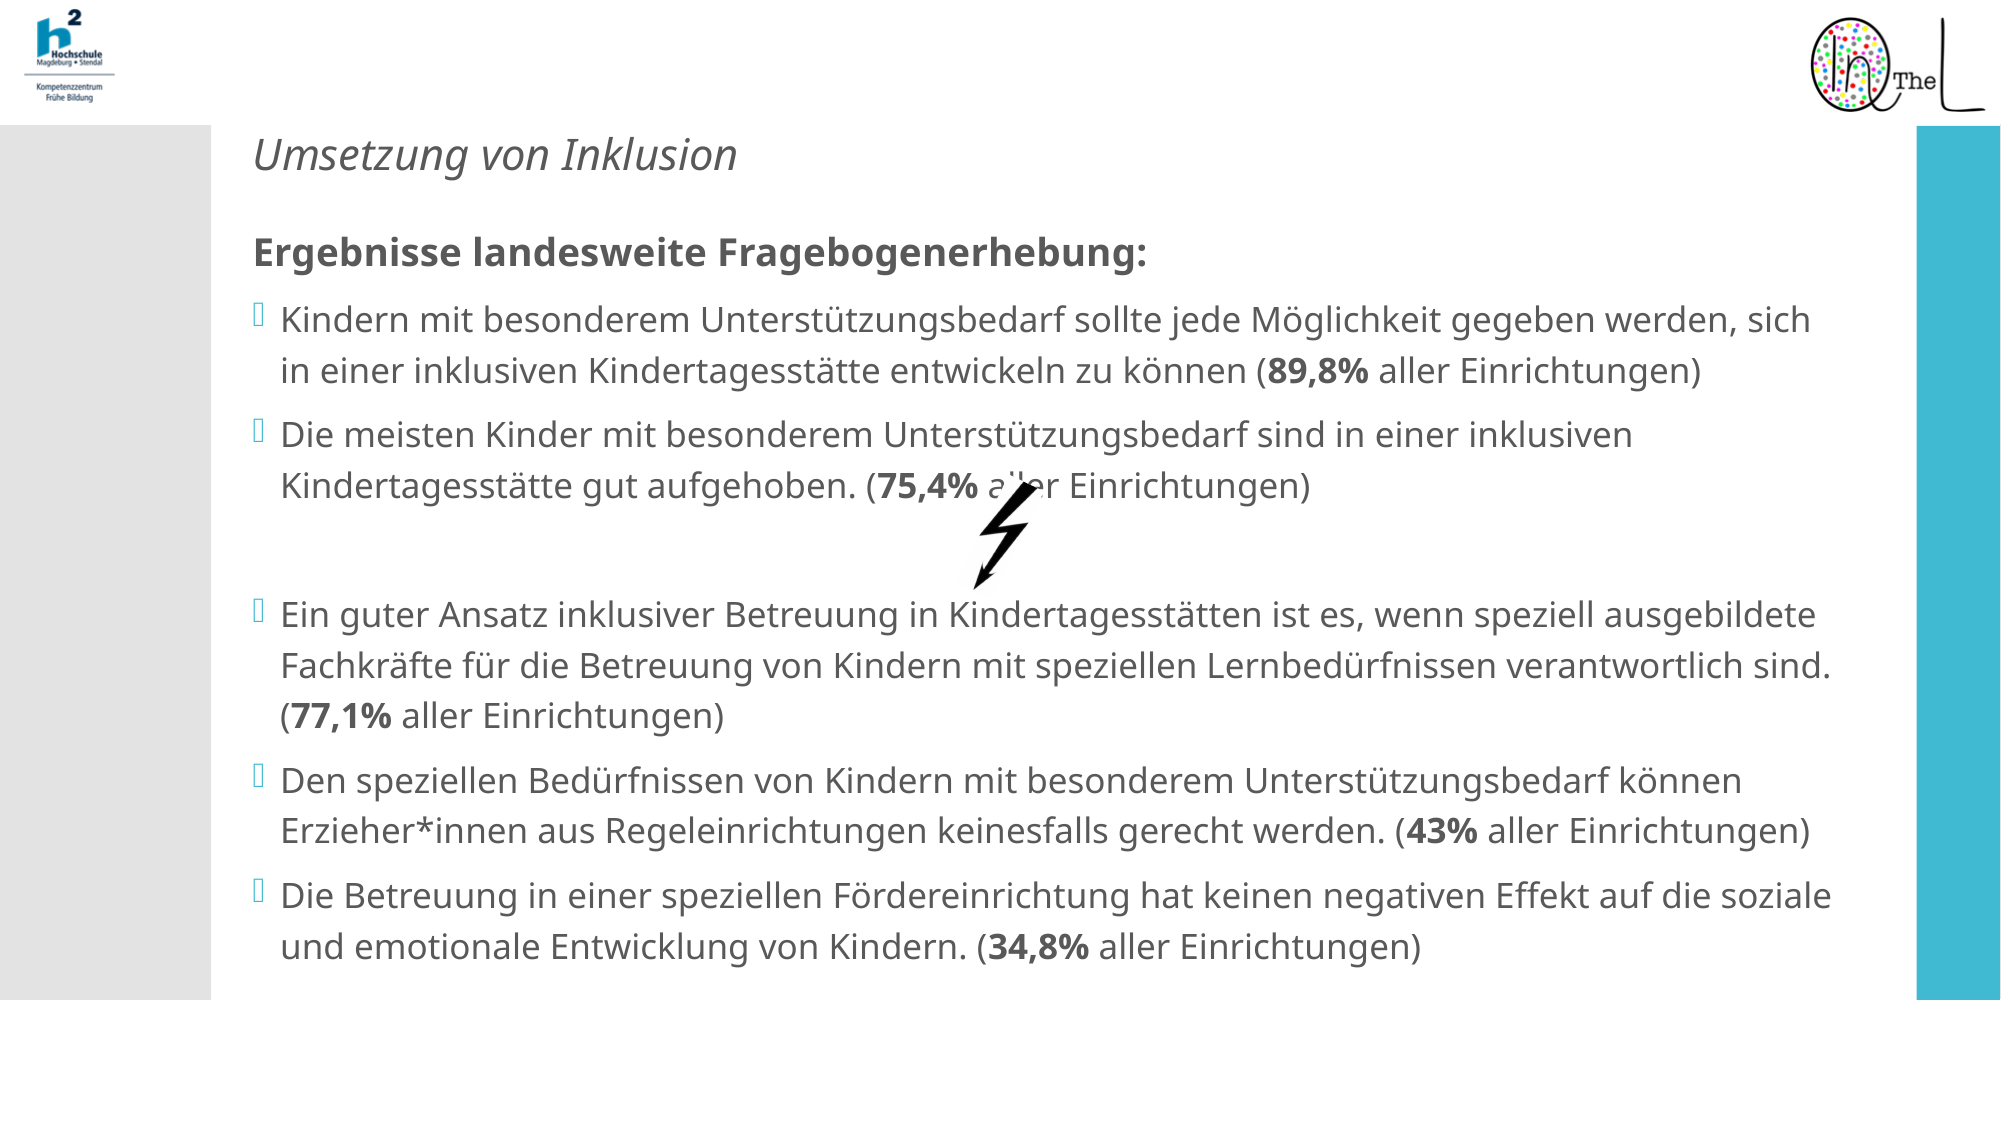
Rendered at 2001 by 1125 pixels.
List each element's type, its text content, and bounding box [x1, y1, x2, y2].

text_box [0, 124, 212, 1001]
picture [1809, 17, 1987, 113]
text_box [0, 0, 2000, 1125]
picture [957, 475, 1043, 598]
list Umsetzung von Inklusion Ergebnisse landesweite Fragebogenerhebung: Kindern mit besonderem Unterstützungsbedarf sollte jede Möglichkeit gegeben werden, sich in einer inklusiven Kindertagesstätte entwickeln zu können (89,8% aller Einrichtungen) Die meisten Kinder mit besonderem Unterstützungsbedarf sind in einer inklusiven Kindertagesstätte gut aufgehoben. (75,4% aller Einrichtungen) Ein guter Ansatz inklusiver Betreuung in Kindertagesstätten ist es, wenn speziell ausgebildete Fachkräfte für die Betreuung von Kindern mit speziellen Lernbedürfnissen verantwortlich sind. (77,1% aller Einrichtungen) Den speziellen Bedürfnissen von Kindern mit besonderem Unterstützungsbedarf können Erzieher*innen aus Regeleinrichtungen keinesfalls gerecht werden. (43% aller Einrichtungen) Die Betreuung in einer speziellen Fördereinrichtung hat keinen negativen Effekt auf die soziale und emotionale Entwicklung von Kindern. (34,8% aller Einrichtungen) [237, 125, 1852, 999]
text_box [1916, 125, 2000, 1001]
picture [13, 0, 127, 113]
